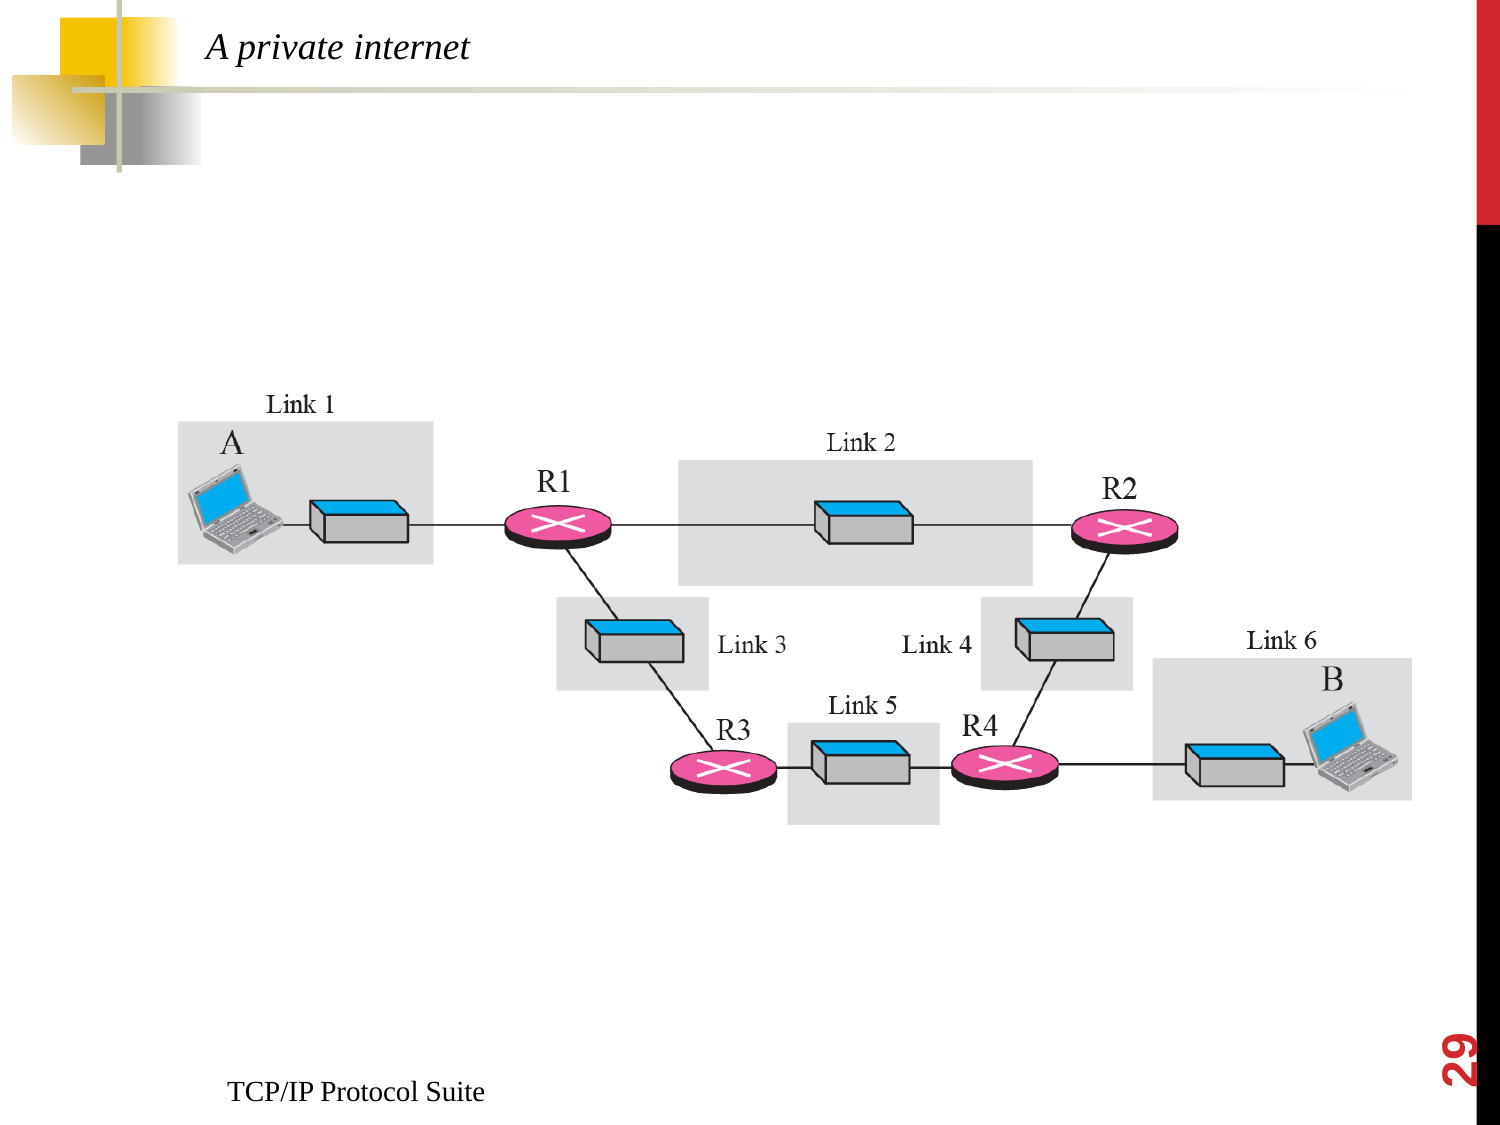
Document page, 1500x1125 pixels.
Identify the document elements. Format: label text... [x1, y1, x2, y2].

footer TCP/IP Protocol Suite [75, 1065, 638, 1112]
text_box [60, 17, 116, 86]
slide_number 29 [1427, 887, 1488, 1104]
text_box [12, 75, 105, 145]
text_box A private internet [162, 14, 1100, 75]
text_box [141, 93, 202, 165]
text_box [122, 93, 141, 165]
text_box [116, 93, 122, 173]
text_box [122, 17, 177, 86]
text_box [116, 0, 122, 87]
text_box [80, 93, 116, 165]
picture [178, 390, 1412, 826]
text_box [72, 87, 1423, 93]
